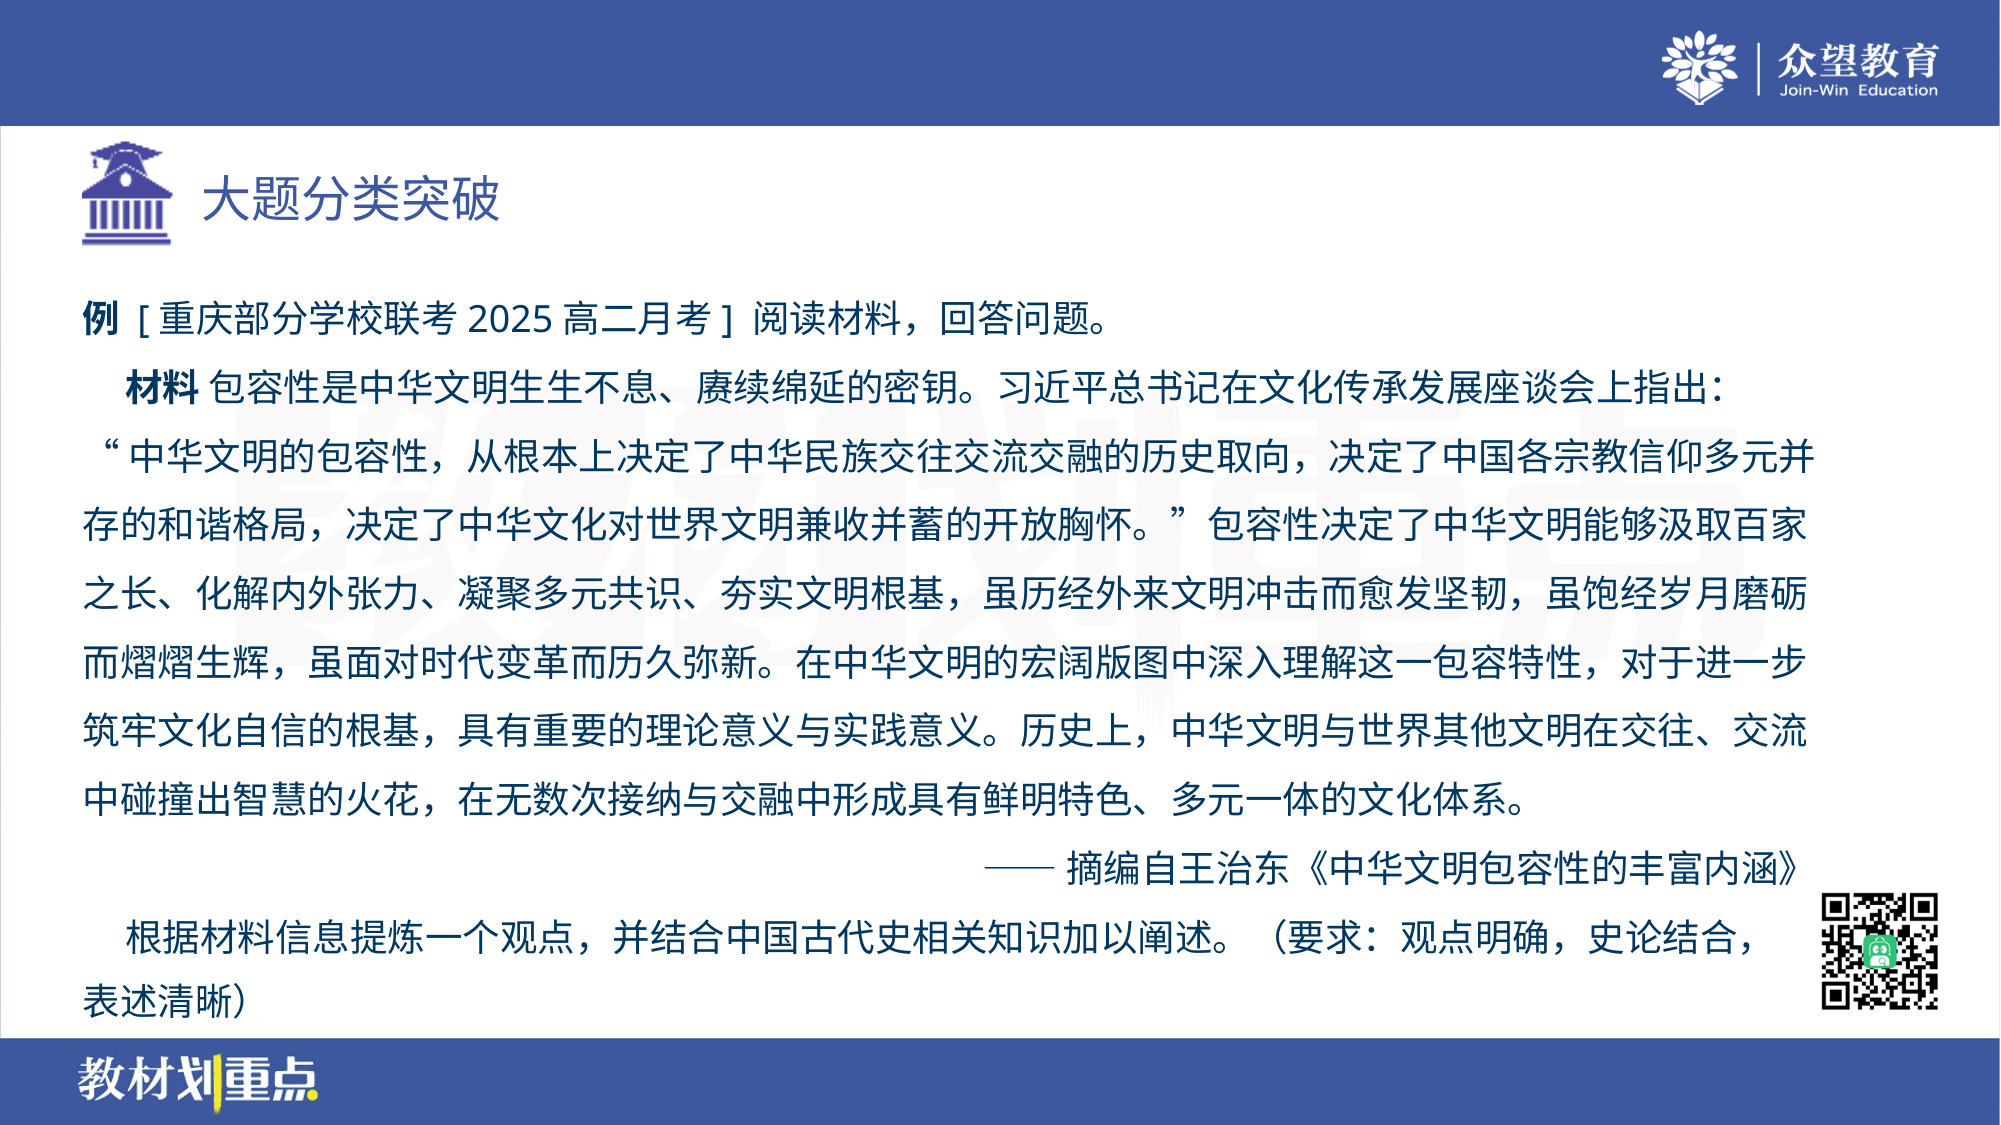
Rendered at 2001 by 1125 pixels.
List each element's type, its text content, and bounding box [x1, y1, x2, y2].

picture [0, 0, 2000, 1125]
text_box 例 [重庆部分学校联考2025高二月考] 阅读材料，回答问题。 材料 包容性是中华文明生生不息、赓续绵延的密钥。习近平总书记在文化传承发展座谈会上指出： “中华文明的包容性，从根本上决定了中华民族交往交流交融的历史取向，决定了中国各宗教信仰多元并 存的和谐格局，决定了中华文化对世界文明兼收并蓄的开放胸怀。”包容性决定了中华文明能够汲取百家 之长、化解内外张力、凝聚多元共识、夯实文明根基，虽历经外来文明冲击而愈发坚韧，虽饱经岁月磨砺 而熠熠生辉，虽面对时代变革而历久弥新。在中华文明的宏阔版图中深入理解这一包容特性，对于进一步 筑牢文化自信的根基，具有重要的理论意义与实践意义。历史上，中华文明与世界其他文明在交往、交流 中碰撞出智慧的火花，在无数次接纳与交融中形成具有鲜明特色、多元一体的文化体系。 ——摘编自王治东《中华文明包容性的丰富内涵》 根据材料信息提炼一个观点，并结合中国古代史相关知识加以阐述。（要求：观点明确，史论结合， 表述清晰） [82, 271, 1817, 1017]
